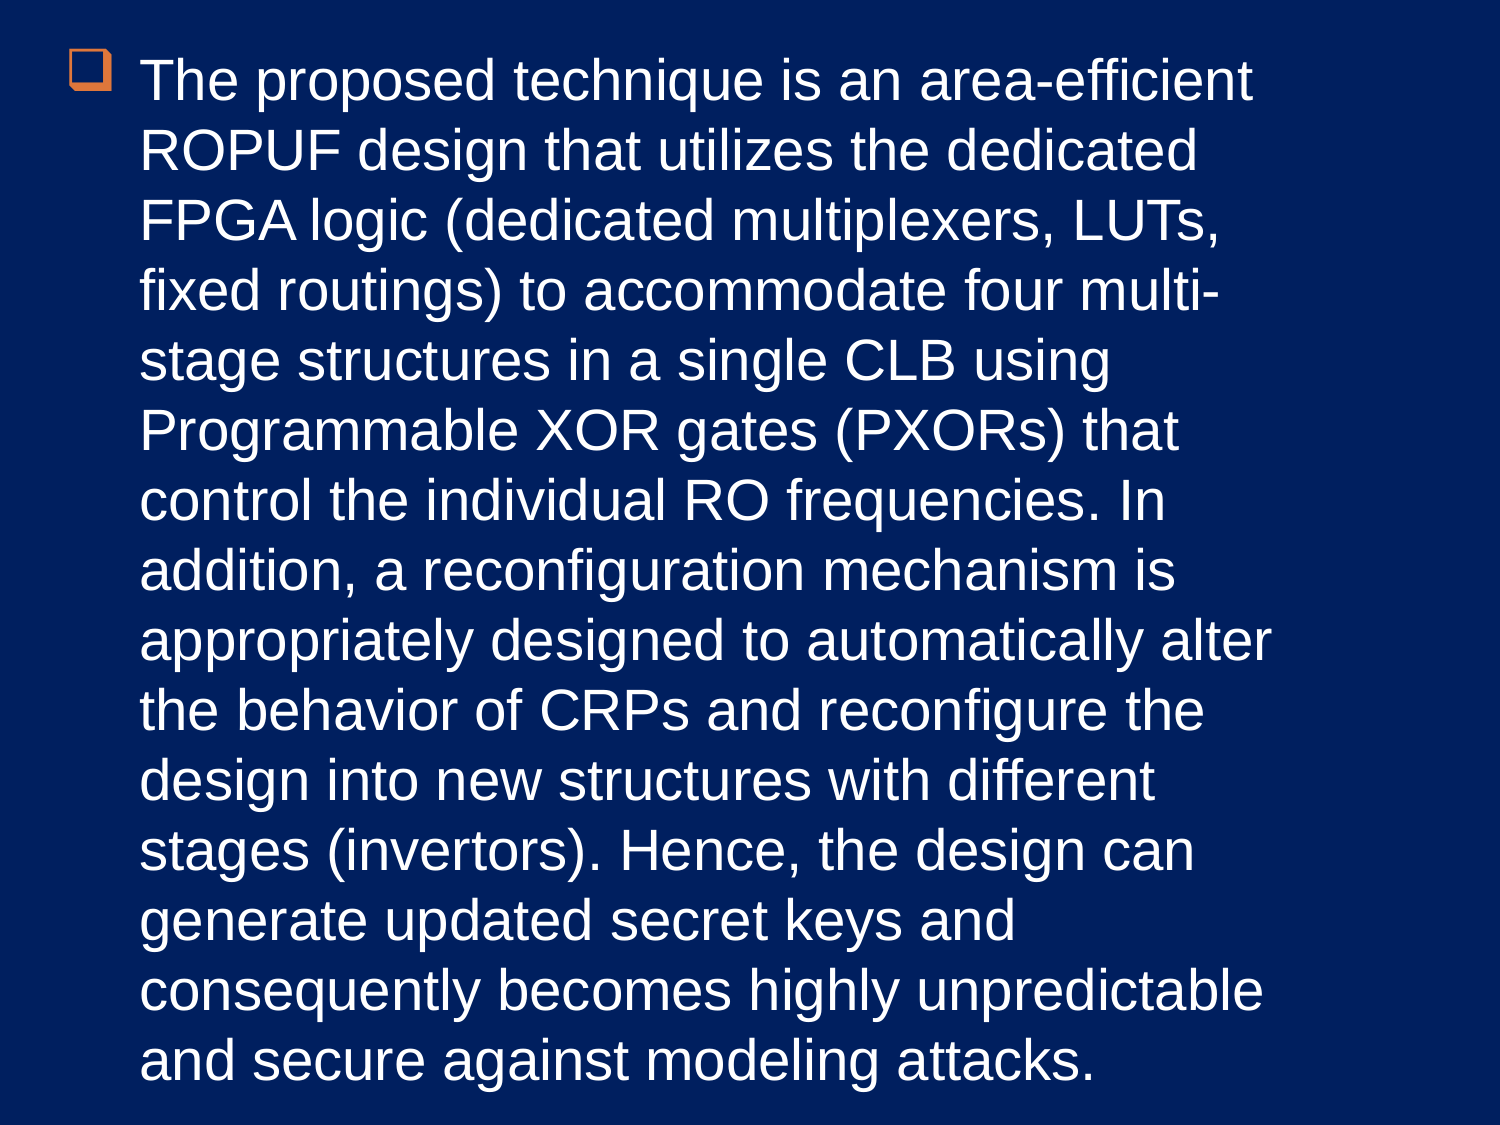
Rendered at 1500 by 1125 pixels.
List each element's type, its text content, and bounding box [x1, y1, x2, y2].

list The proposed technique is an area-efficient ROPUF design that utilizes the dedicated FPGA logic (dedicated multiplexers, LUTs, fixed routings) to accommodate four multi-stage structures in a single CLB using Programmable XOR gates (PXORs) that control the individual RO frequencies. In addition, a reconfiguration mechanism is appropriately designed to automatically alter the behavior of CRPs and reconfigure the design into new structures with different stages (invertors). Hence, the design can generate updated secret keys and consequently becomes highly unpredictable and secure against modeling attacks. [62, 42, 1437, 1103]
